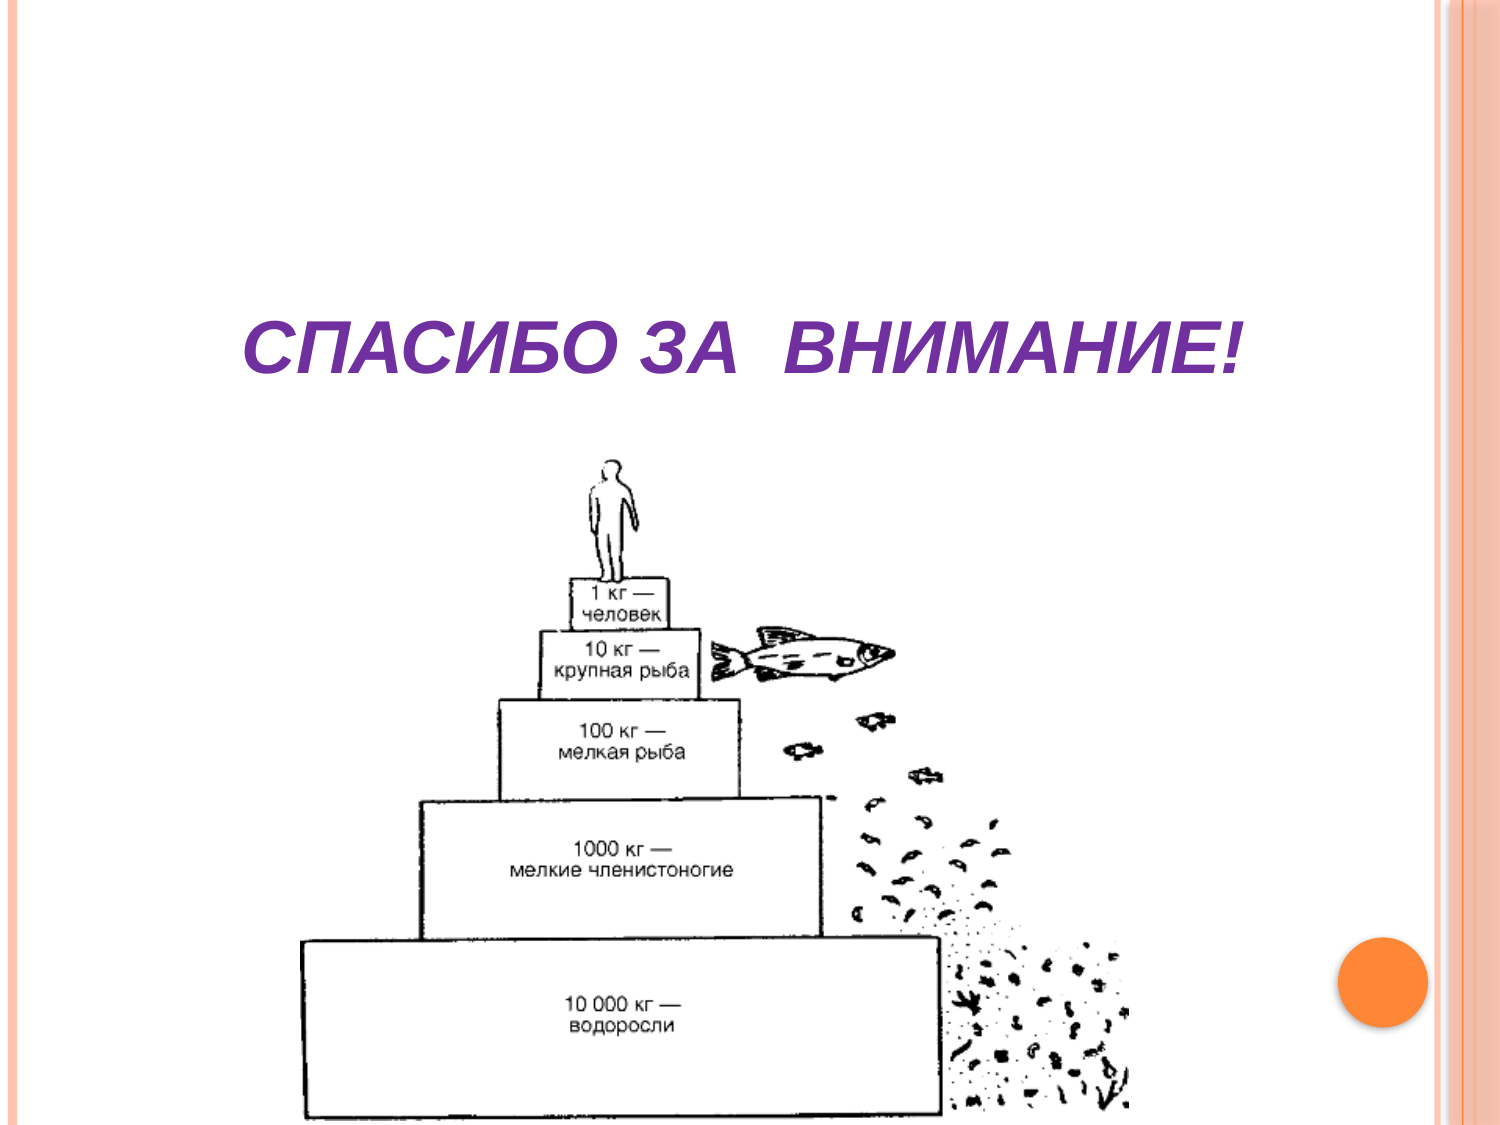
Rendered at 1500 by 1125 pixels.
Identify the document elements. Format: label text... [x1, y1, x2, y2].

picture [299, 459, 1130, 1122]
text_box СПАСИБО ЗА ВНИМАНИЕ! [76, 290, 1412, 396]
